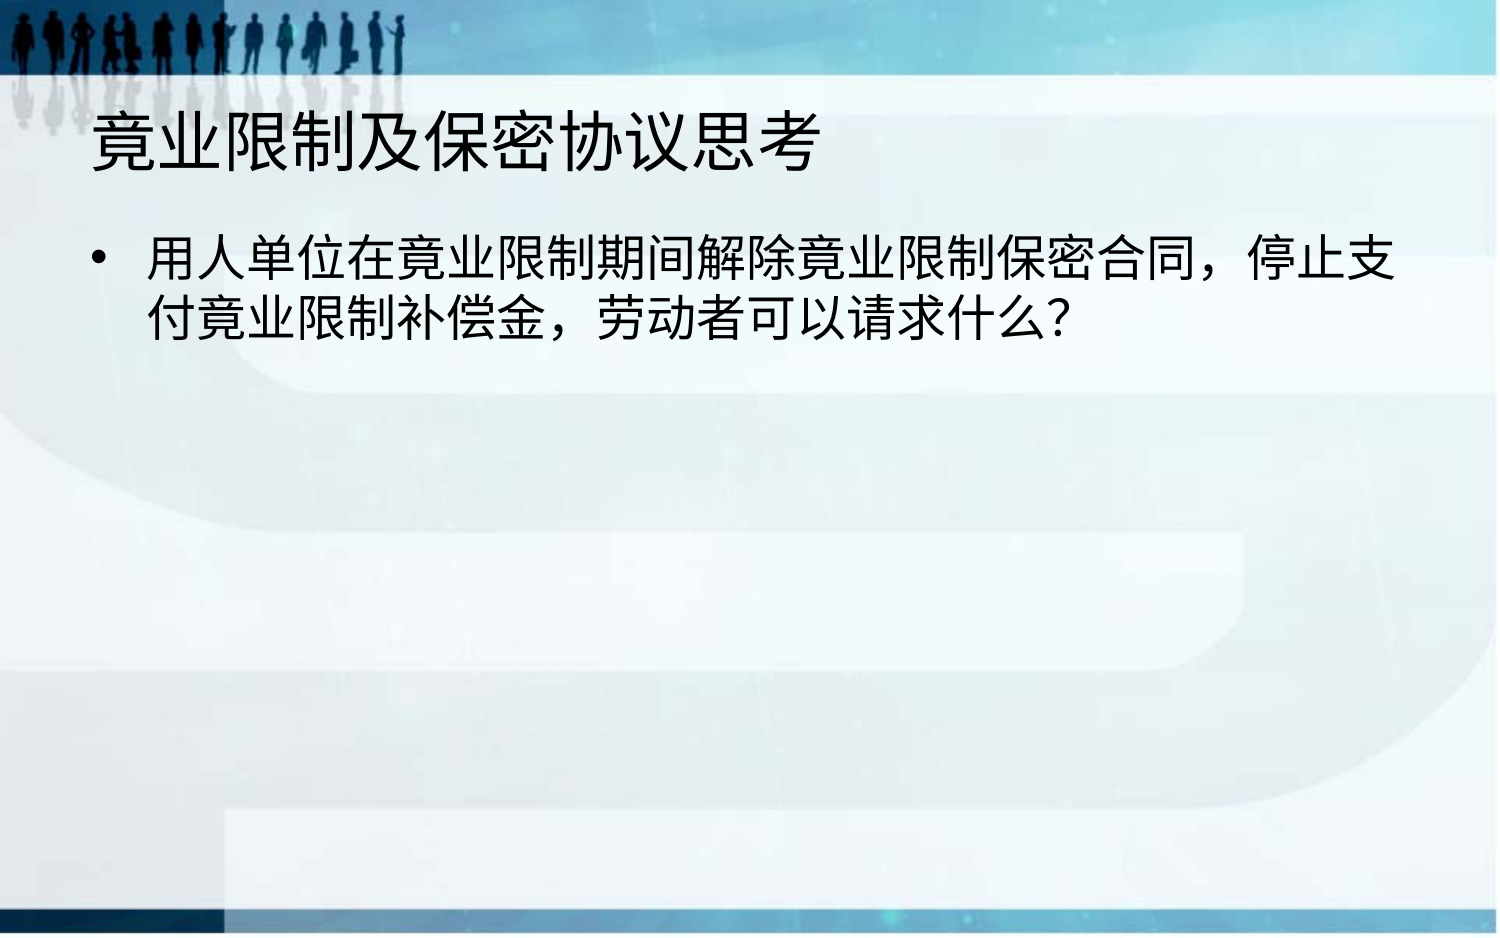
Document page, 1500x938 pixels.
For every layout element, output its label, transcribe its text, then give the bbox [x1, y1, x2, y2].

list 用人单位在竟业限制期间解除竟业限制保密合同，停止支付竟业限制补偿金，劳动者可以请求什么？ [74, 218, 1426, 838]
title 竟业限制及保密协议思考 [74, 70, 1426, 210]
picture [0, 0, 1500, 938]
